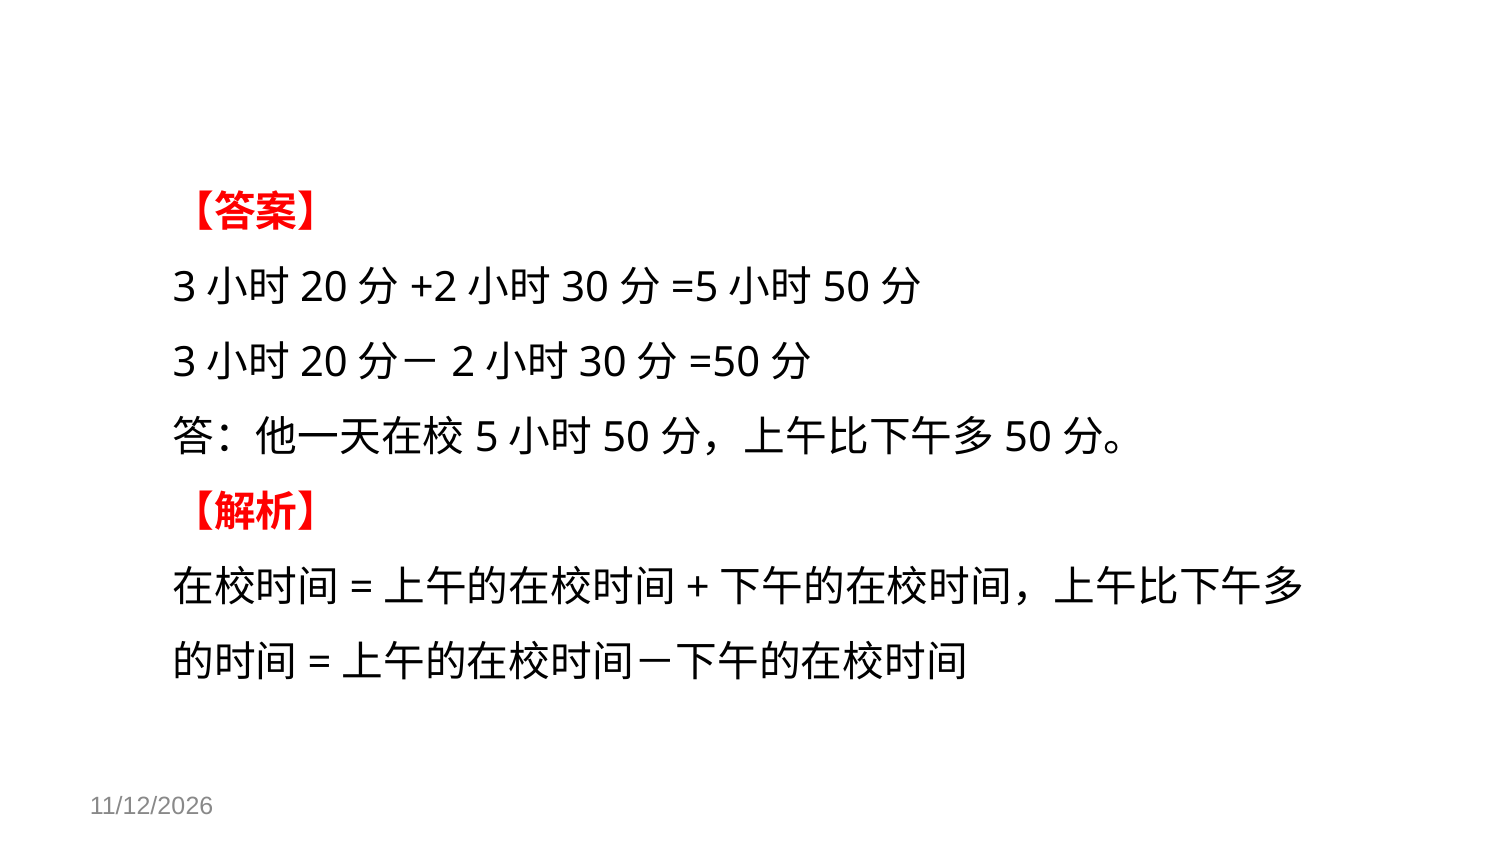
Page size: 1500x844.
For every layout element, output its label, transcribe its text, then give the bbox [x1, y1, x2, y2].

text_box [75, 782, 425, 827]
text_box 【答案】 3小时20分+2小时30分=5小时50分 3小时20分－2小时30分=50分 答：他一天在校5小时50分，上午比下午多50分。 【解析】 在校时间=上午的在校时间+下午的在校时间，上午比下午多的时间=上午的在校时间－下午的在校时间 [157, 152, 1338, 693]
